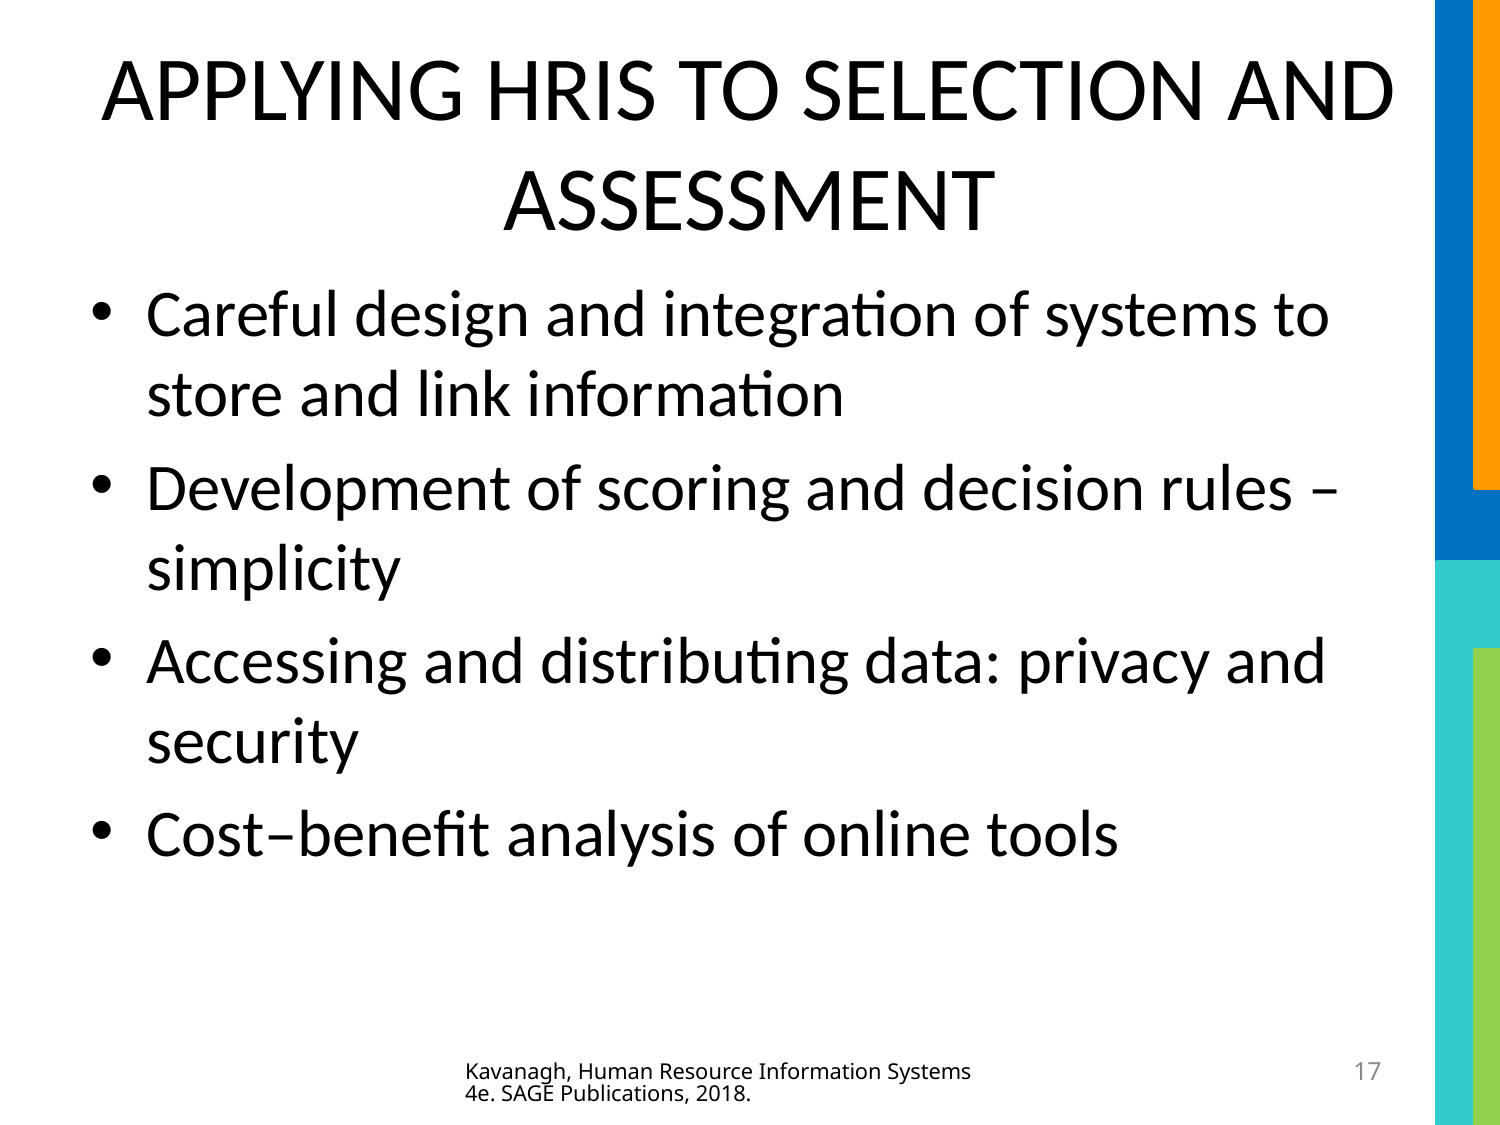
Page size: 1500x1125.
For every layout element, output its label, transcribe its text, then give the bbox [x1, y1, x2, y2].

list Careful design and integration of systems to store and link information Development of scoring and decision rules – simplicity Accessing and distributing data: privacy and security Cost–benefit analysis of online tools [75, 262, 1425, 1005]
title APPLYING HRIS TO SELECTION AND ASSESSMENT [75, 45, 1425, 233]
footer Kavanagh, Human Resource Information Systems 4e. SAGE Publications, 2018. [450, 1042, 1004, 1103]
slide_number 17 [1059, 1042, 1397, 1103]
